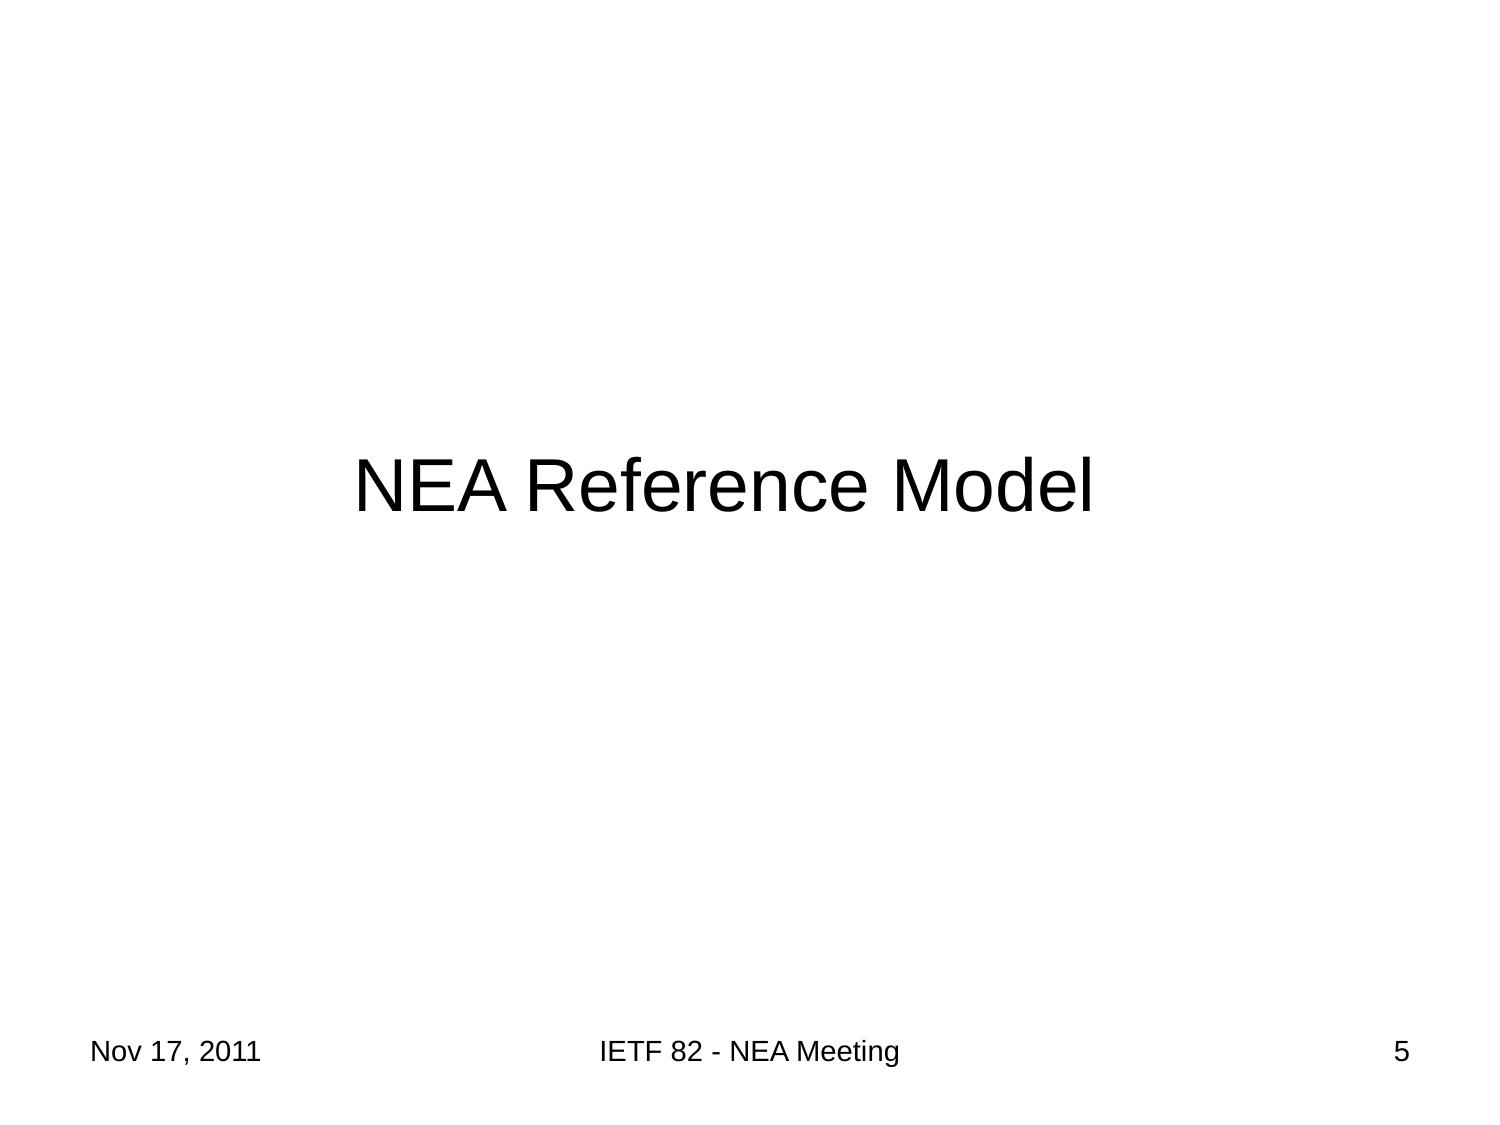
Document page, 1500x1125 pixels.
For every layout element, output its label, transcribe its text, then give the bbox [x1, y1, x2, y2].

title NEA Reference Model [49, 387, 1401, 576]
footer IETF 82 - NEA Meeting [512, 1024, 988, 1103]
slide_number 5 [1074, 1024, 1426, 1103]
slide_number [74, 1024, 426, 1103]
